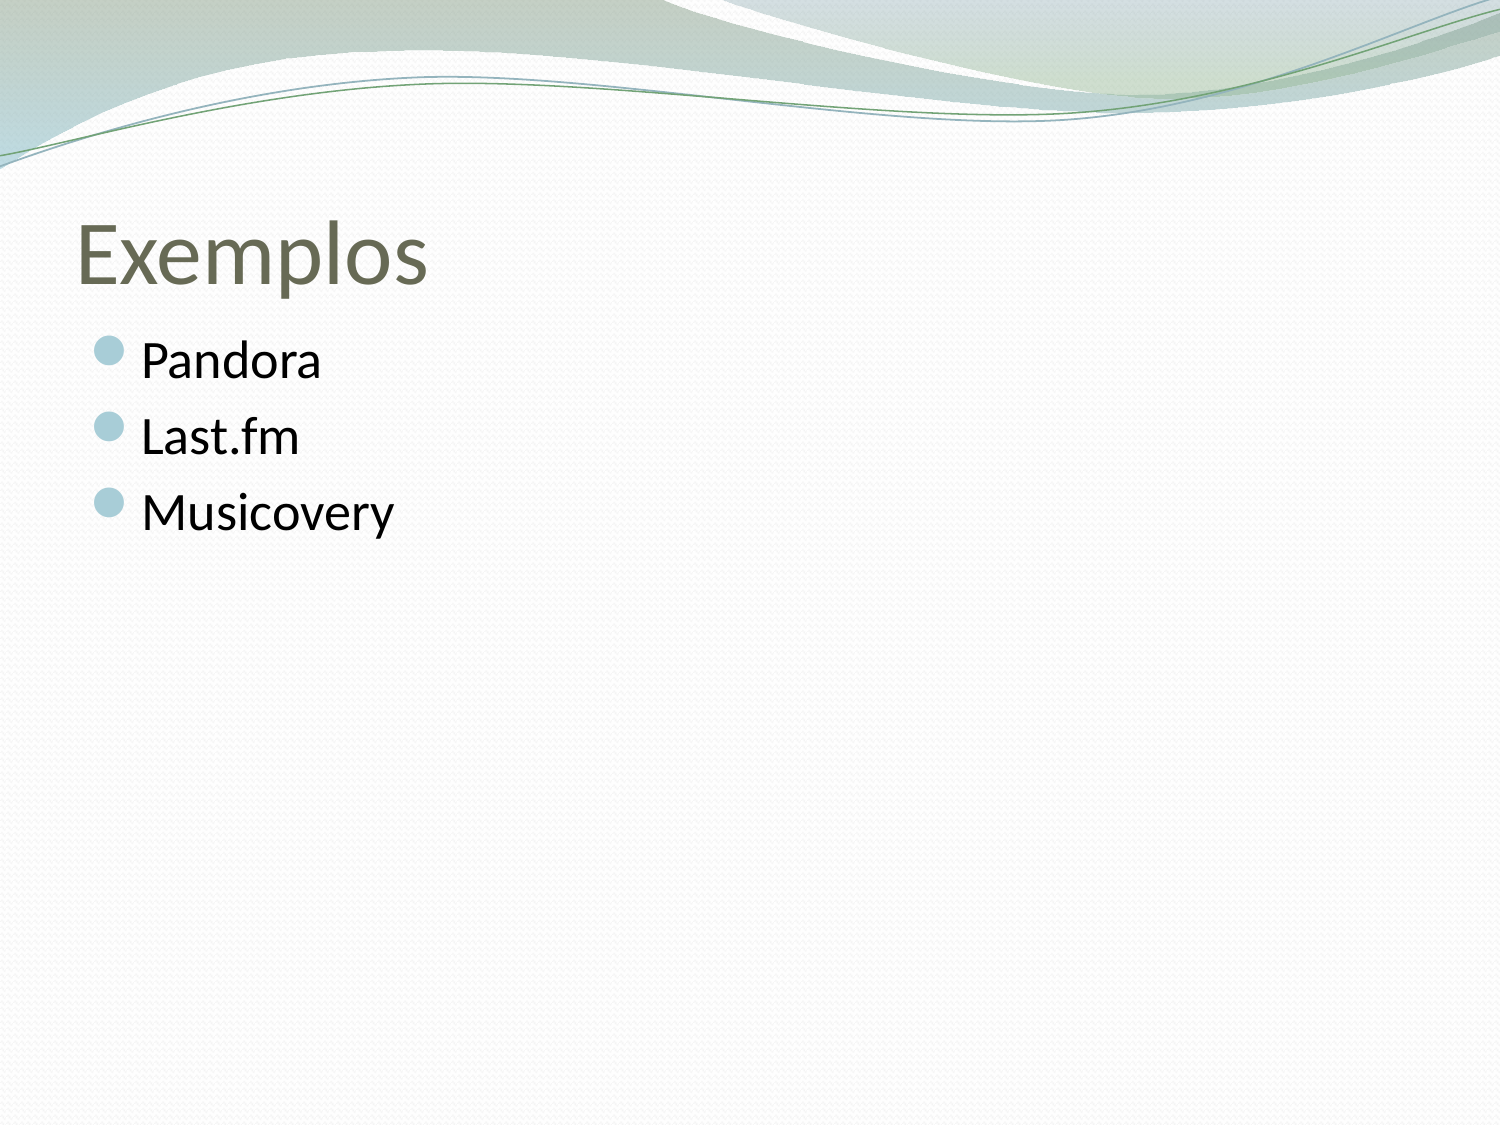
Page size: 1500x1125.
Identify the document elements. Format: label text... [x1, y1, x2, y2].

title Exemplos [75, 115, 1425, 303]
list Pandora Last.fm Musicovery [75, 317, 1425, 1038]
